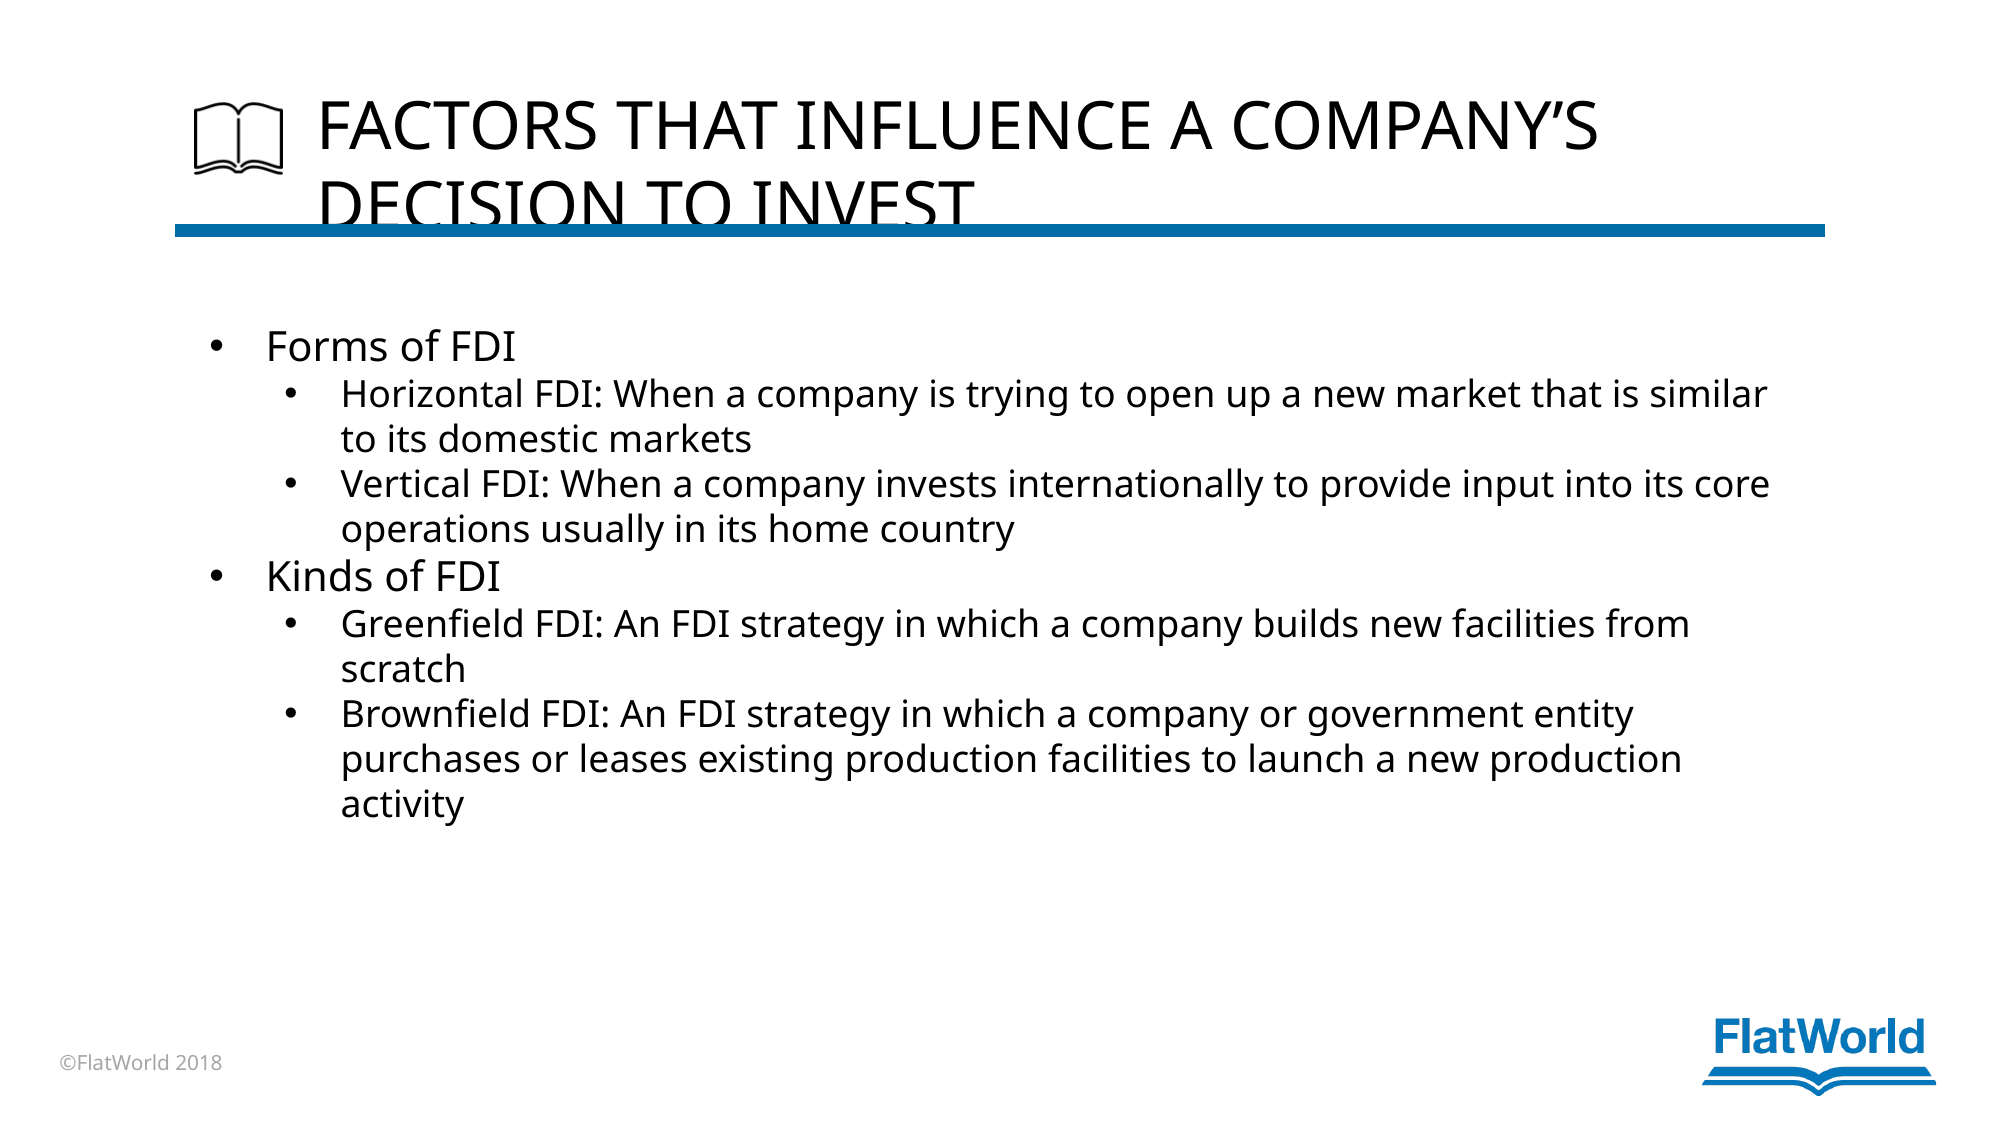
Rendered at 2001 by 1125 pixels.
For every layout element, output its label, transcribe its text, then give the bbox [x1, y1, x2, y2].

picture [194, 94, 283, 183]
subtitle Forms of FDI Horizontal FDI: When a company is trying to open up a new market that is similar to its domestic markets Vertical FDI: When a company invests internationally to provide input into its core operations usually in its home country Kinds of FDI Greenfield FDI: An FDI strategy in which a company builds new facilities from scratch Brownfield FDI: An FDI strategy in which a company or government entity purchases or leases existing production facilities to launch a new production activity [194, 312, 1825, 673]
title FACTORS THAT INFLUENCE A COMPANY’S DECISION TO INVEST [301, 75, 1809, 200]
